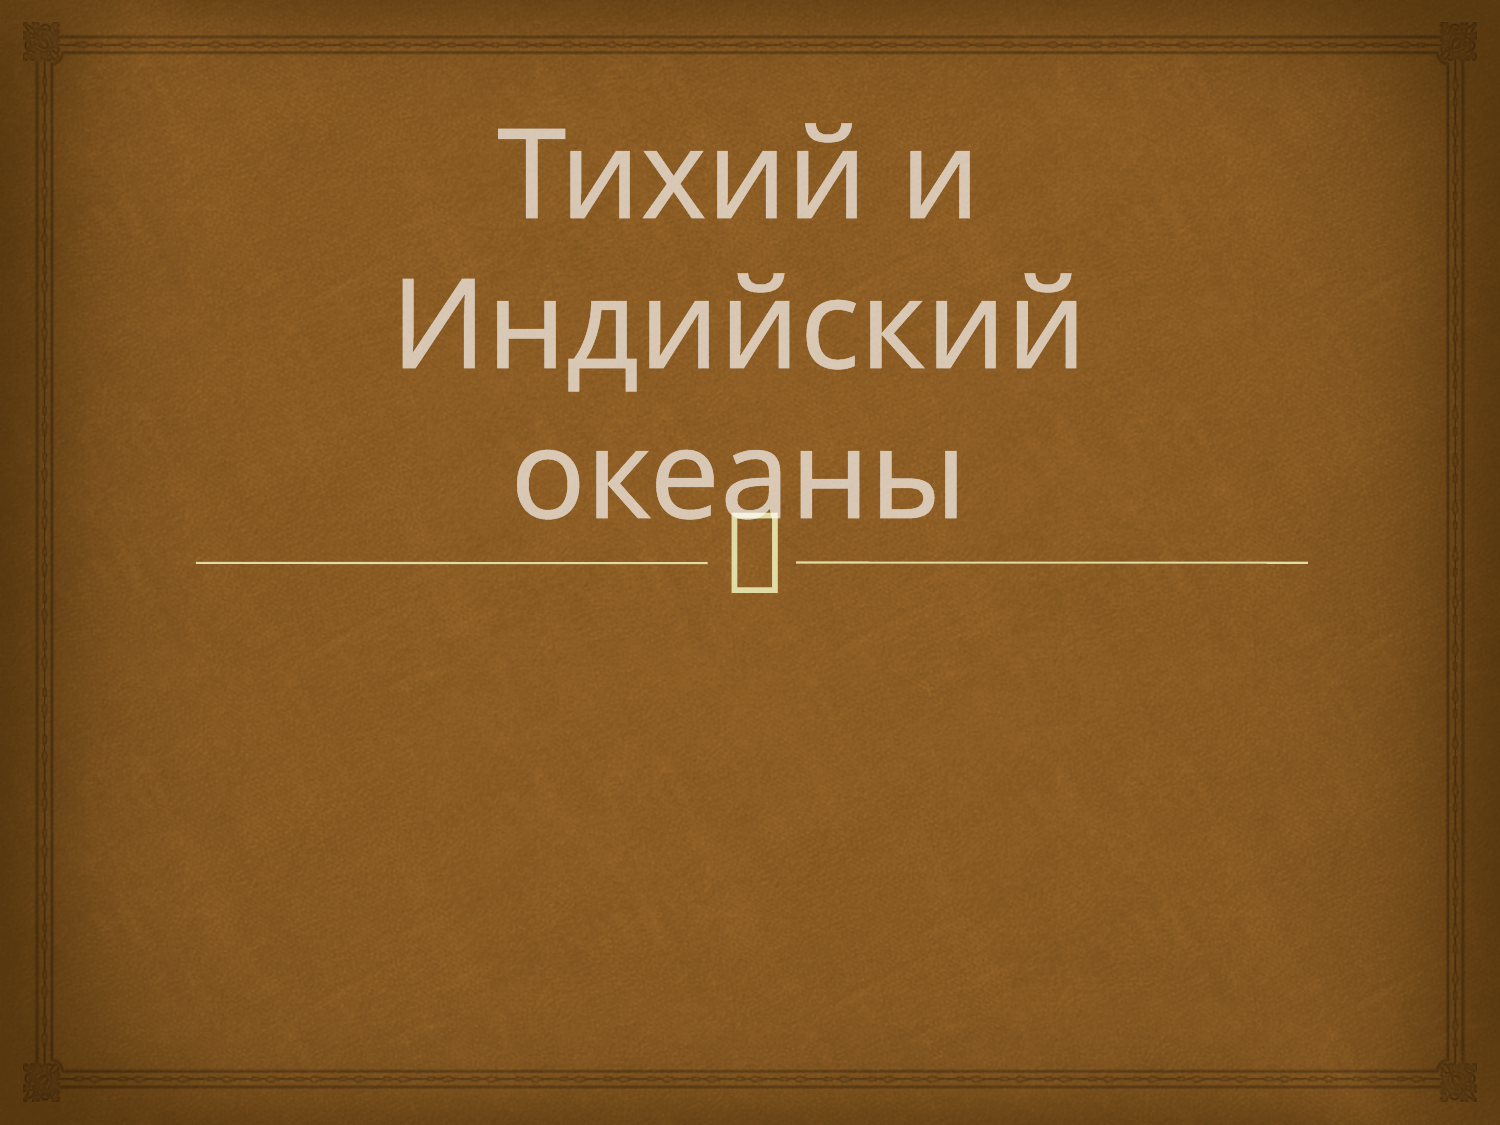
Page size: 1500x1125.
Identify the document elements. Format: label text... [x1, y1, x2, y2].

picture [0, 0, 1500, 1125]
title Тихий и Индийский океаны [183, 219, 1295, 551]
